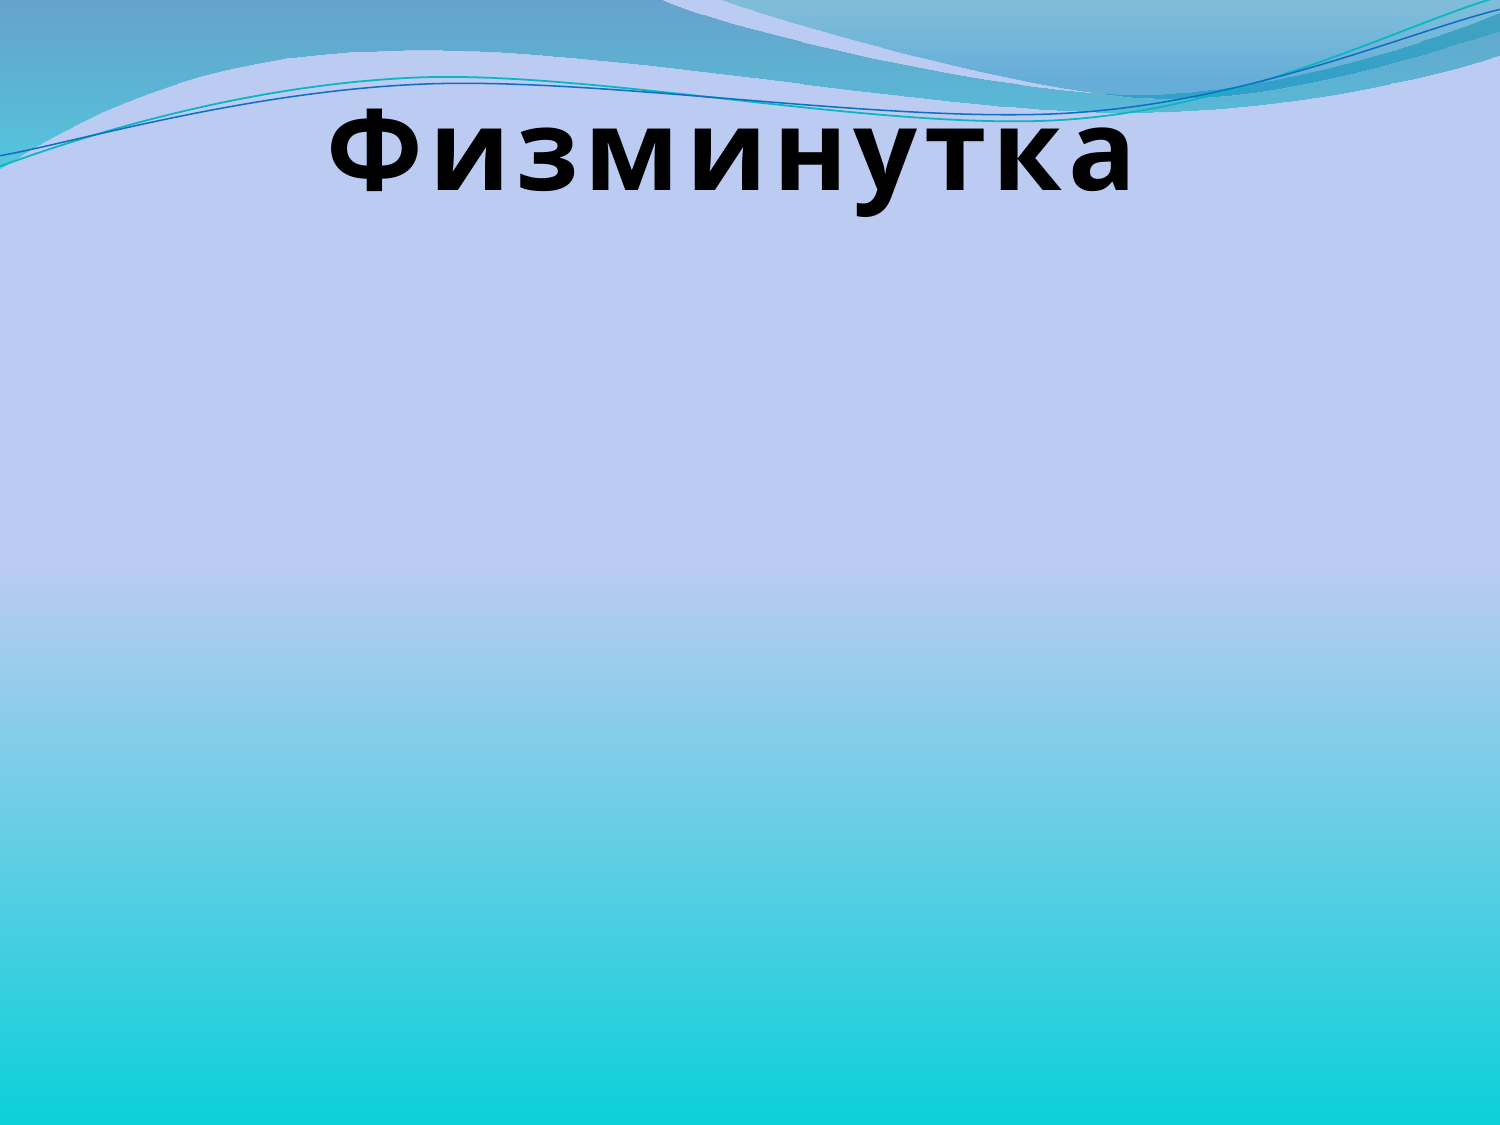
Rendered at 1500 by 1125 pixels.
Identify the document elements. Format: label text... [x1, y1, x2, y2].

text_box Физминутка [311, 70, 1152, 220]
